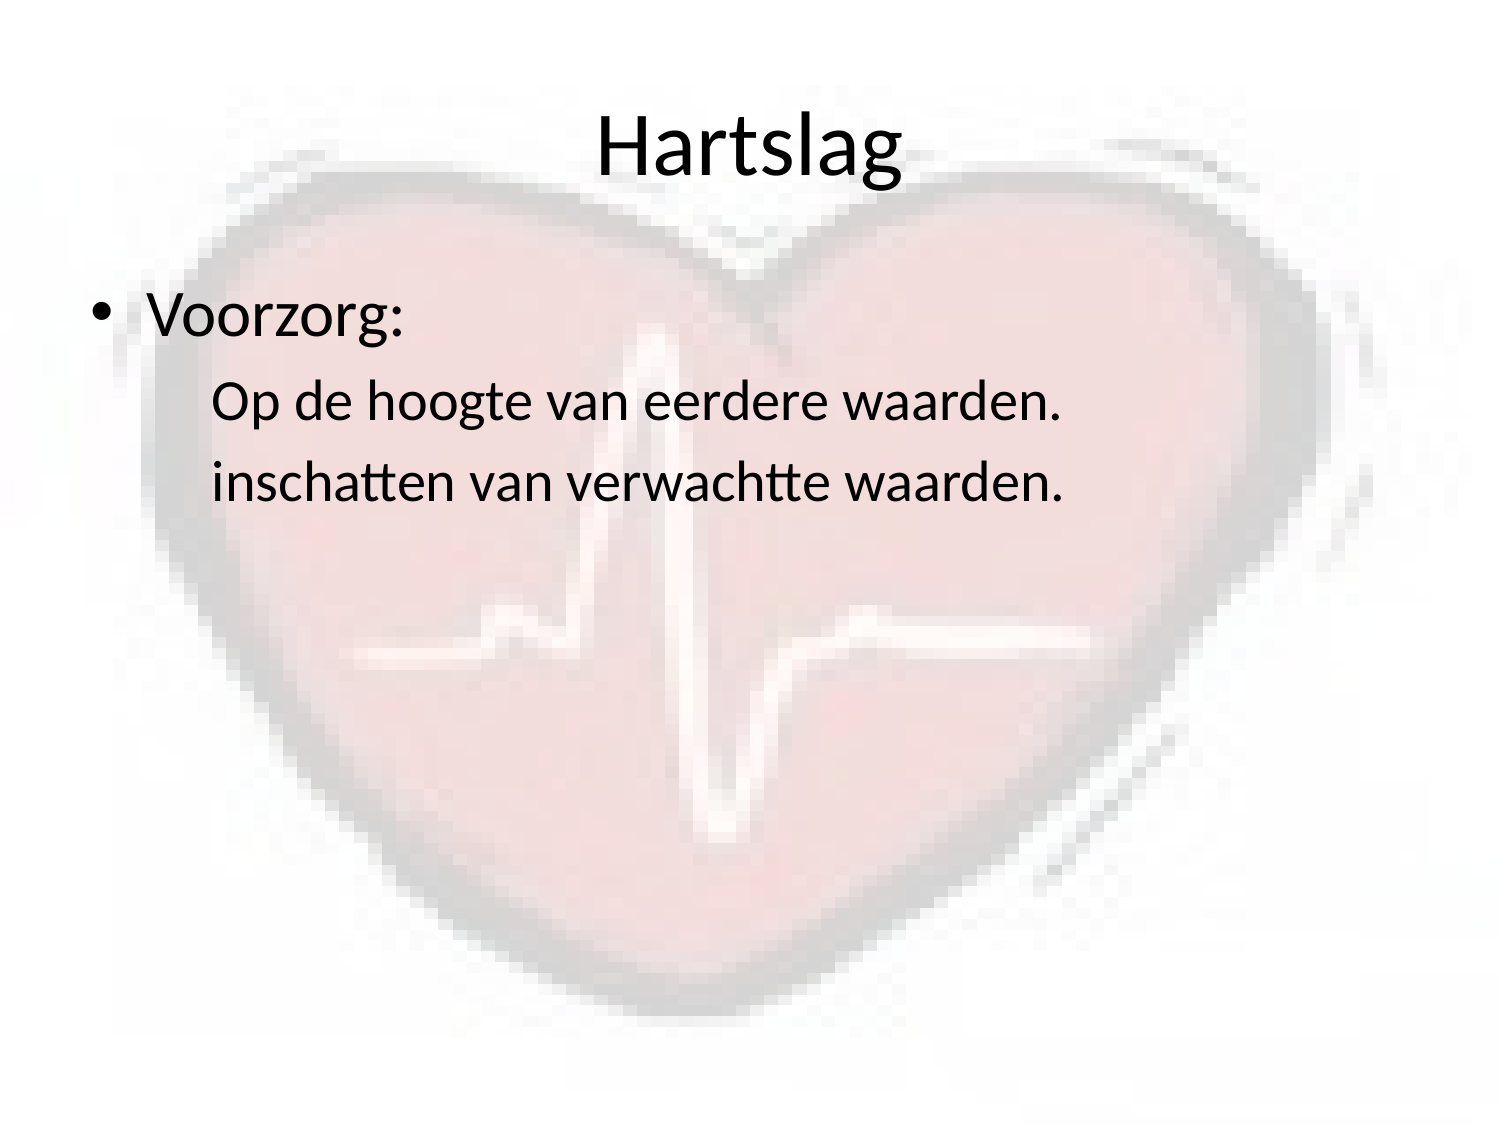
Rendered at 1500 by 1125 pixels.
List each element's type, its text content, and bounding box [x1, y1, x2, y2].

title Hartslag [75, 45, 1425, 233]
list Voorzorg: Op de hoogte van eerdere waarden. inschatten van verwachtte waarden. [75, 262, 1425, 1005]
